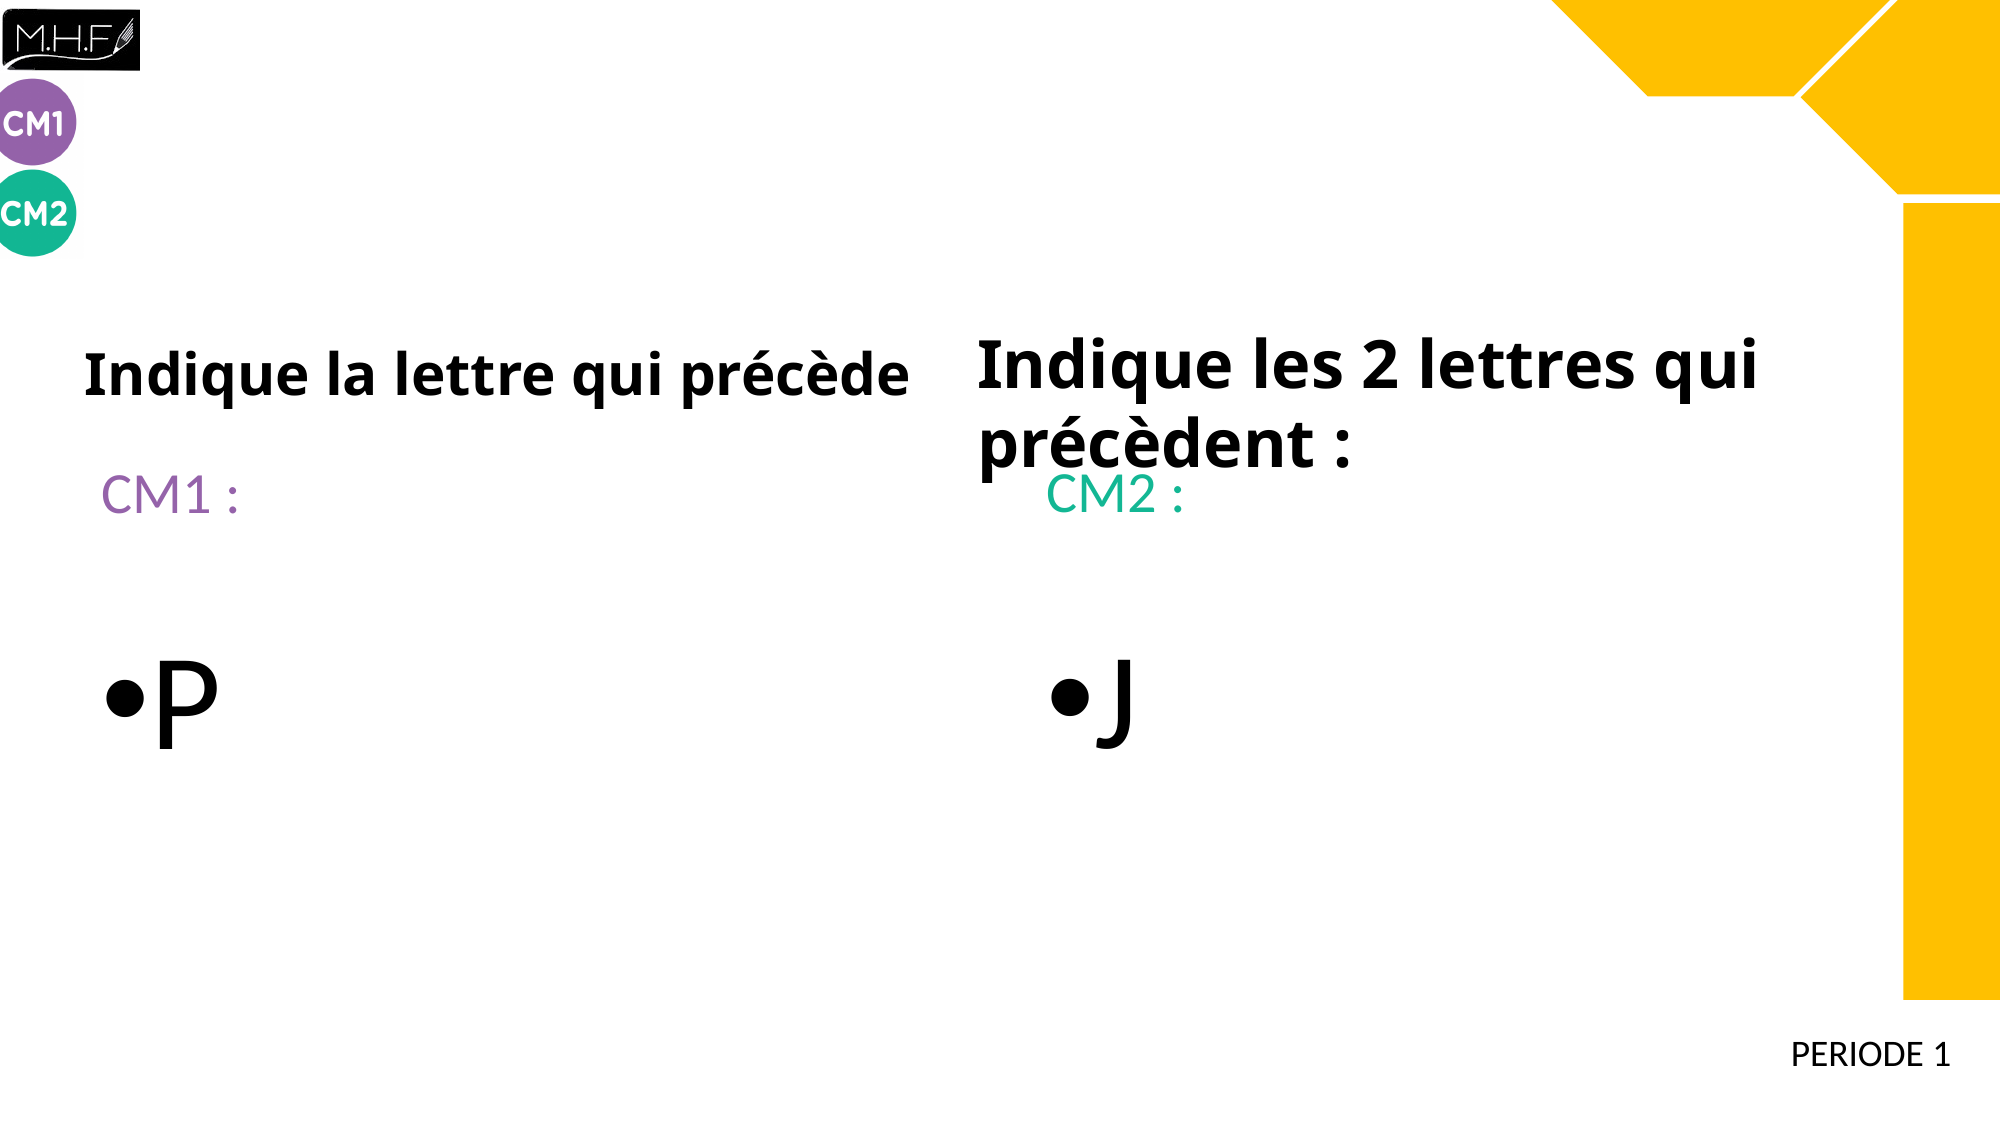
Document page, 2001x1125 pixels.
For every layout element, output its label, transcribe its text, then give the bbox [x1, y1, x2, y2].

picture [0, 7, 140, 259]
list CM1 : P [86, 455, 897, 1015]
text_box CM2 : J [1031, 489, 1853, 1014]
text_box [1549, 0, 1892, 98]
text_box [1799, 0, 2000, 196]
text_box [1902, 202, 2000, 313]
text_box [1902, 489, 2000, 1001]
title Indique la lettre qui précède [69, 266, 963, 487]
text_box PERIODE 1 [1362, 1021, 1967, 1125]
text_box Indique les 2 lettres qui précèdent : [962, 313, 2000, 489]
